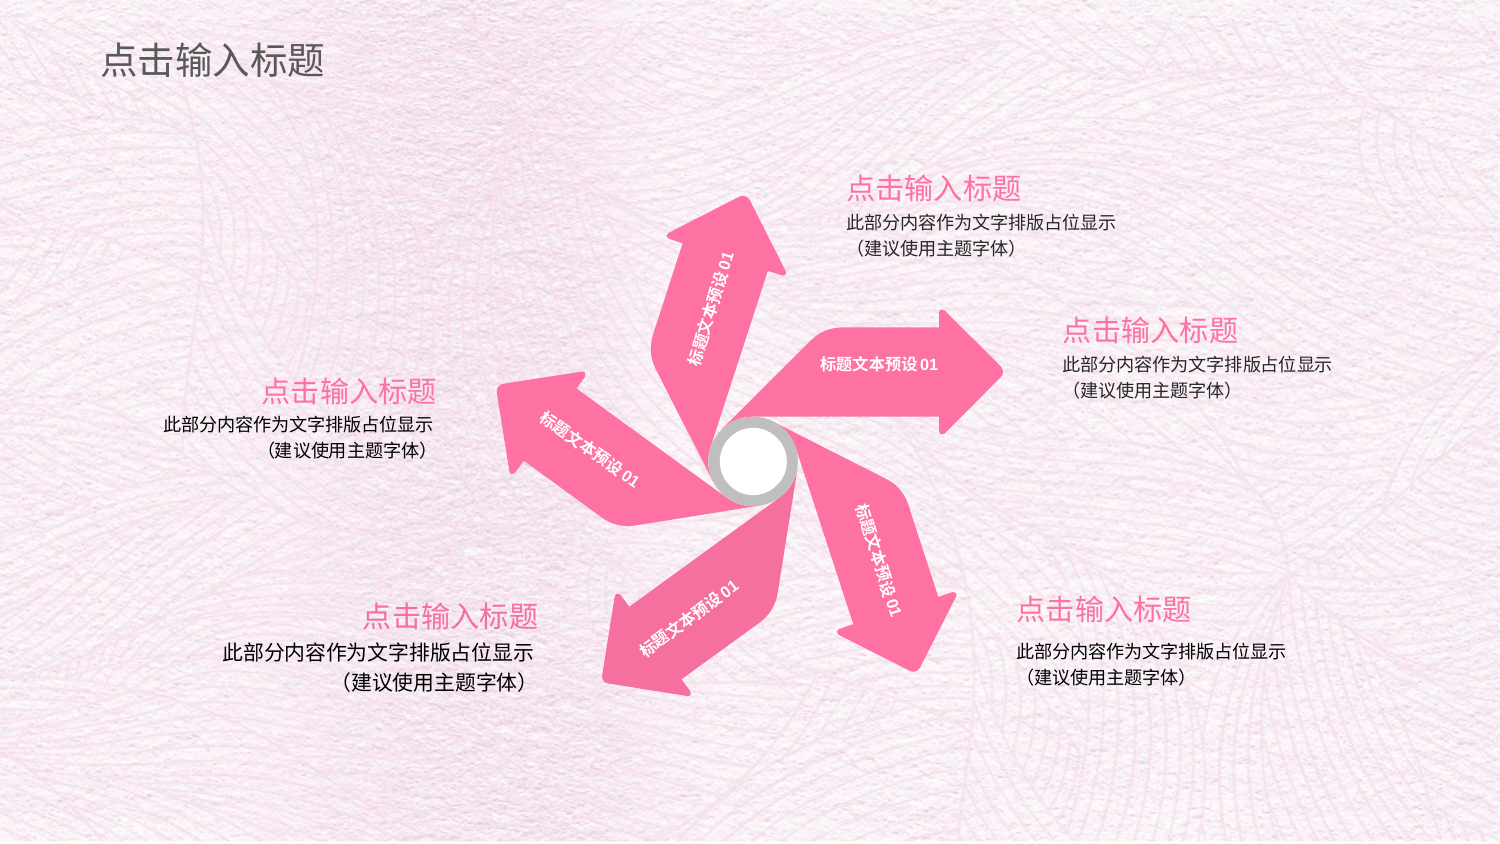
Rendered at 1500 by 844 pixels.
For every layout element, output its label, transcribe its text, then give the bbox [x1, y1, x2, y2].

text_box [88, 371, 497, 479]
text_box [957, 589, 1317, 697]
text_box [786, 168, 1188, 276]
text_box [206, 596, 598, 704]
text_box 点击输入标题 [100, 28, 450, 91]
picture [0, 0, 1500, 844]
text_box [495, 194, 1004, 697]
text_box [1003, 310, 1412, 418]
